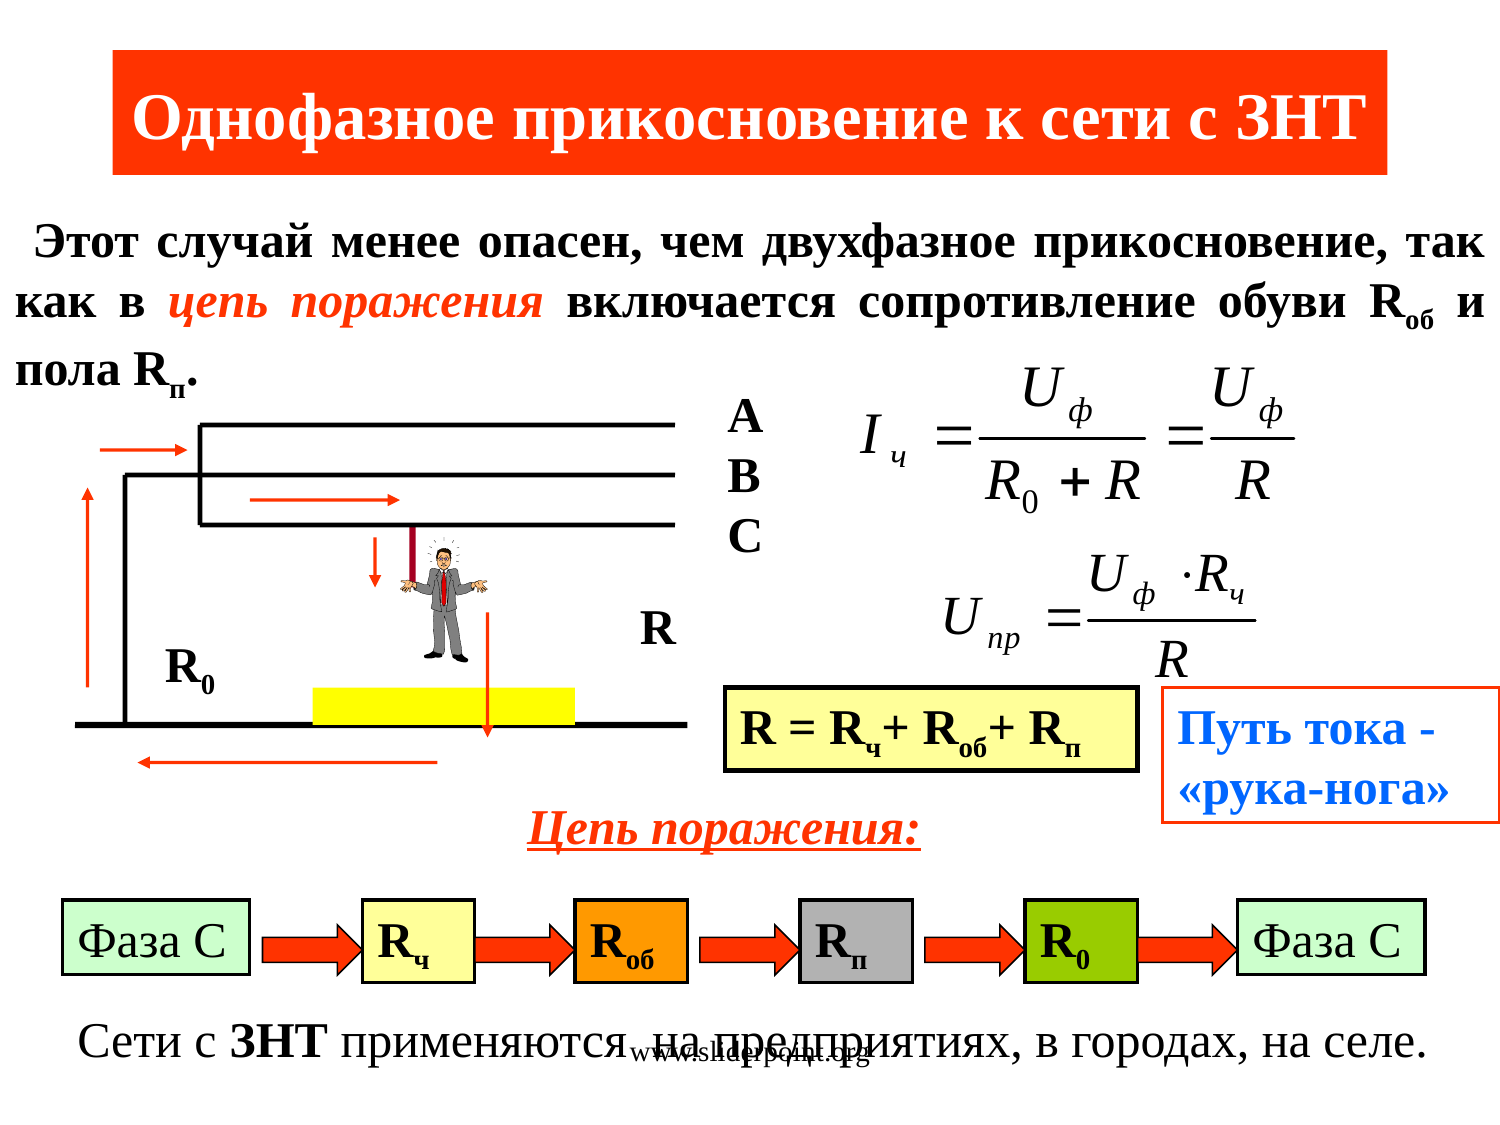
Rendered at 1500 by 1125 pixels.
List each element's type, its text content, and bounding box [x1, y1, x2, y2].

text_box Сети с ЗНТ применяются на предприятиях, в городах, на селе. [50, 999, 1450, 1075]
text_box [62, 899, 1426, 979]
text_box R = Rч+ Rоб+ Rп [725, 687, 1138, 771]
footer www.sliderpoint.org [512, 1024, 988, 1101]
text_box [849, 349, 1307, 527]
text_box Этот случай менее опасен, чем двухфазное прикосновение, так как в цепь поражения включается сопротивление обуви Rоб и пола Rп. [0, 199, 1500, 412]
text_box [937, 537, 1265, 690]
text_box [74, 374, 801, 726]
text_box [137, 756, 438, 769]
text_box Путь тока - «рука-нога» [1162, 687, 1500, 823]
text_box Цепь поражения: [512, 787, 963, 863]
title Однофазное прикосновение к сети с ЗНТ [112, 49, 1388, 176]
